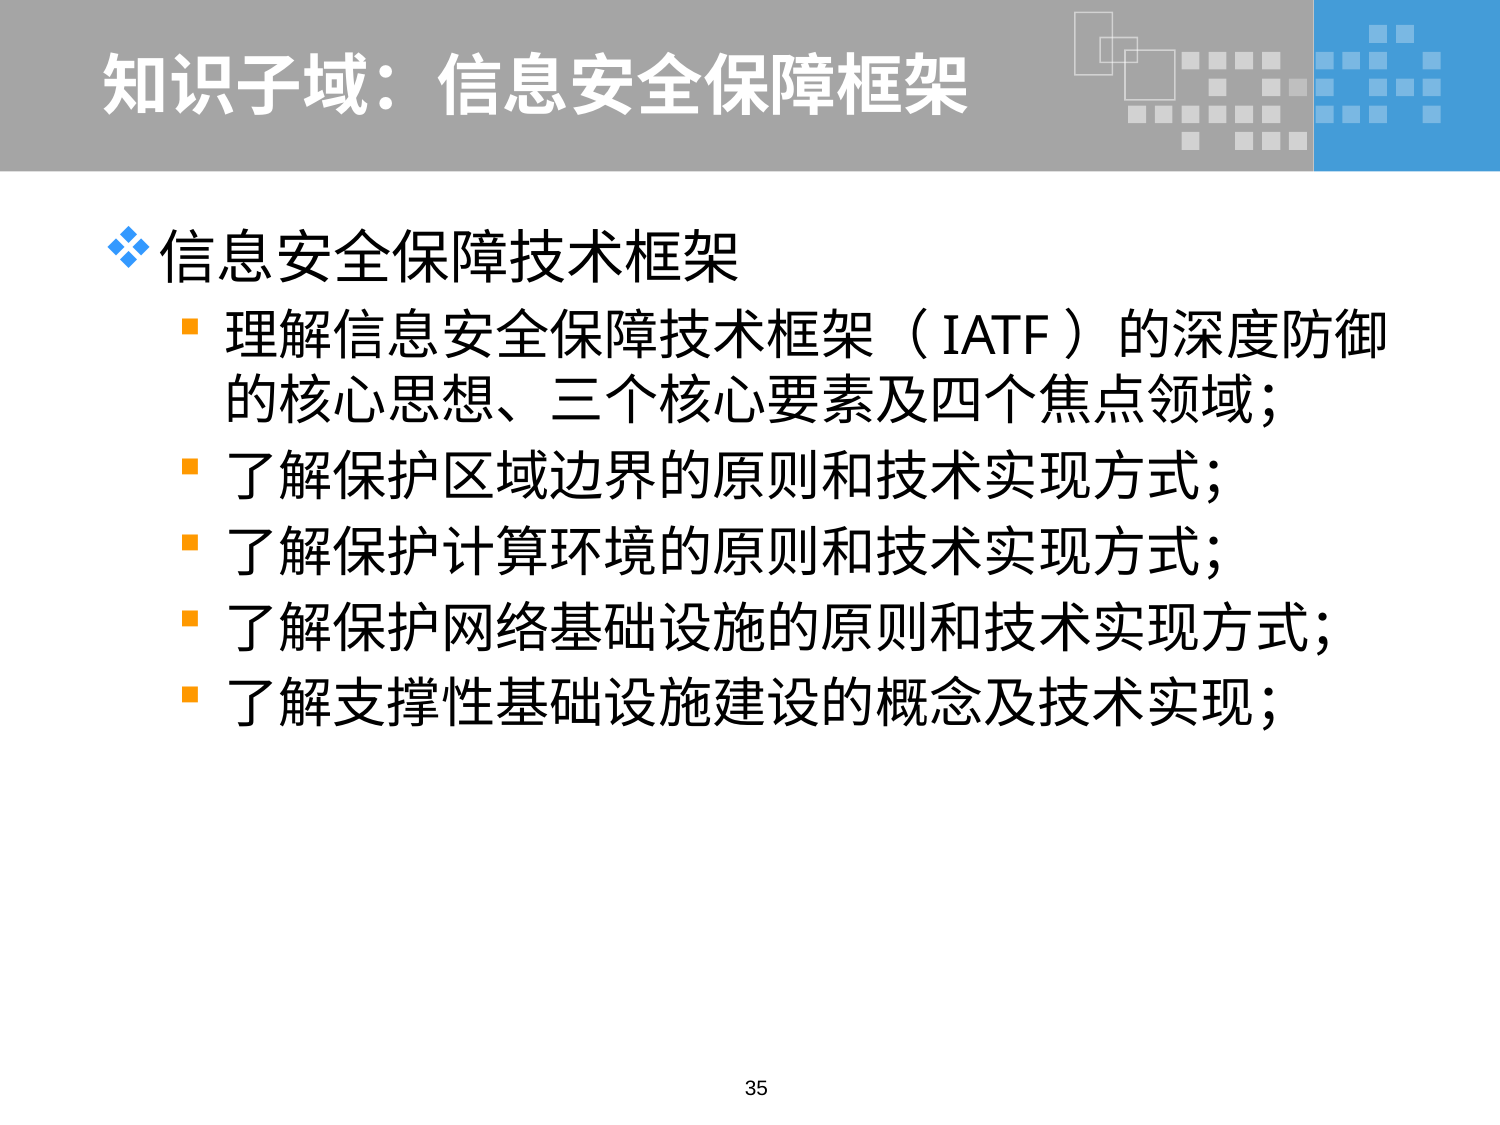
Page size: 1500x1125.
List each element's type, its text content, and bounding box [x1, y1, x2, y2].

slide_number 35 [687, 1066, 826, 1111]
title 知识子域：信息安全保障框架 [87, 42, 1252, 123]
list 信息安全保障技术框架 理解信息安全保障技术框架（IATF）的深度防御的核心思想、三个核心要素及四个焦点领域； 了解保护区域边界的原则和技术实现方式； 了解保护计算环境的原则和技术实现方式； 了解保护网络基础设施的原则和技术实现方式； 了解支撑性基础设施建设的概念及技术实现； [87, 212, 1432, 1050]
